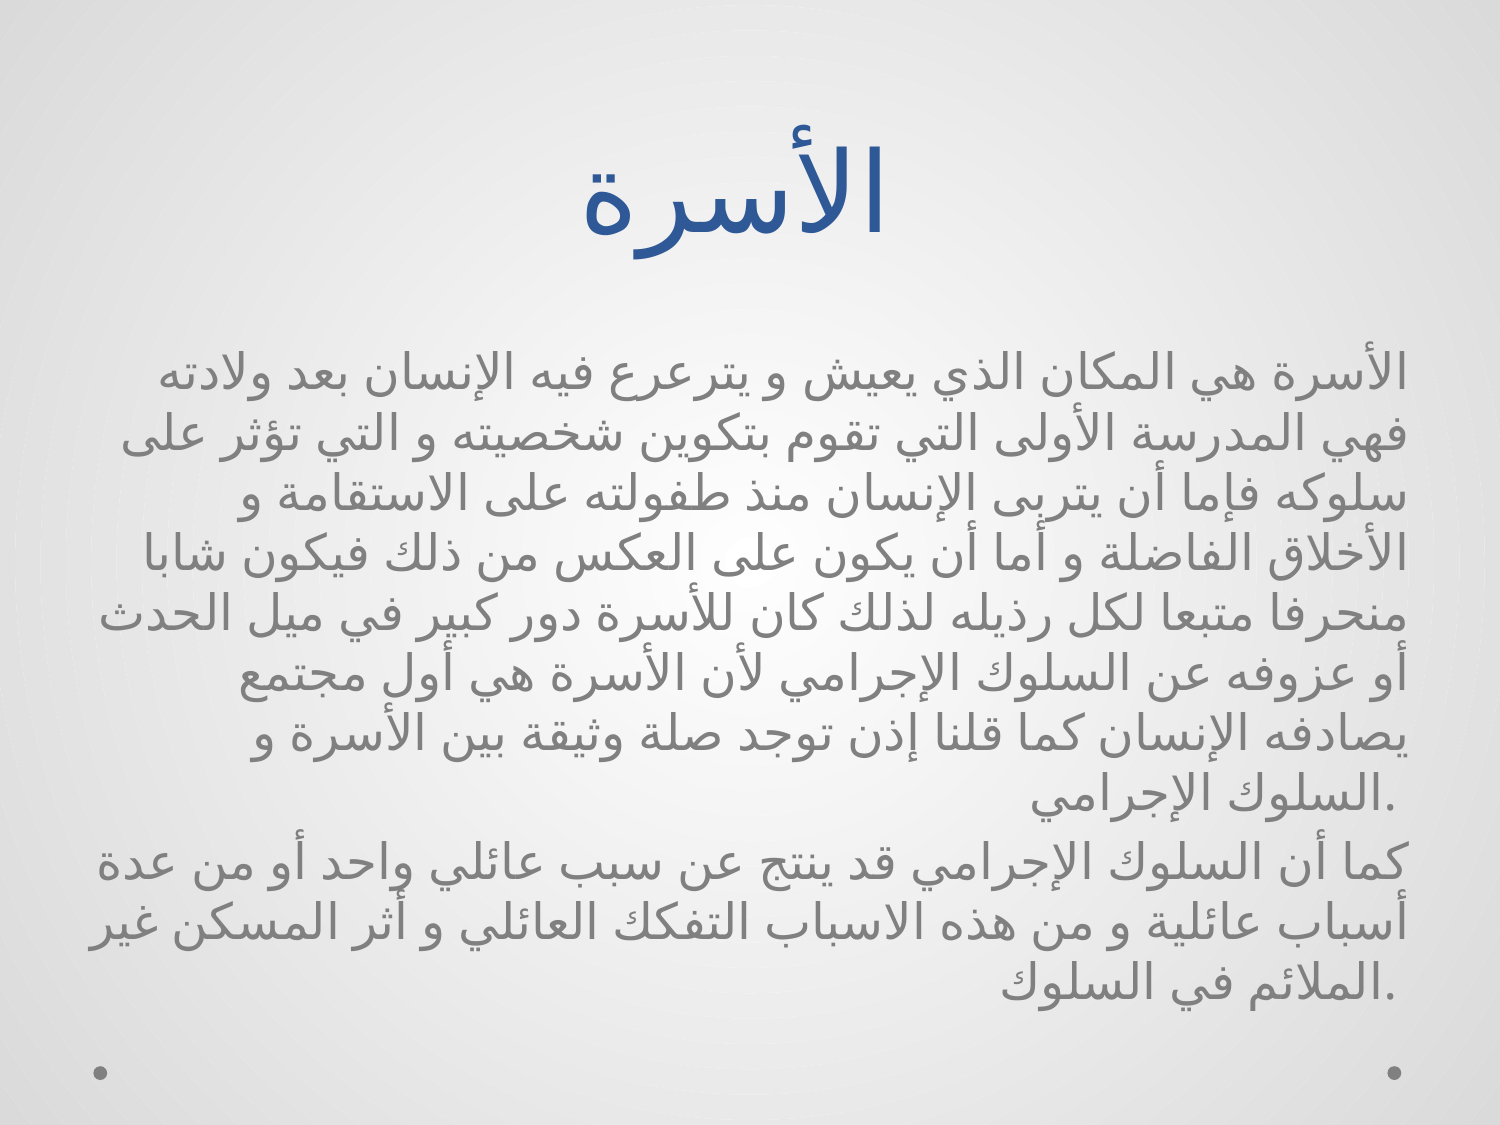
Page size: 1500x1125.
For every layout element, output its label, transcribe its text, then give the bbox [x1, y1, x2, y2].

list الأسرة هي المكان الذي يعيش و يترعرع فيه الإنسان بعد ولادته فهي المدرسة الأولى التي تقوم بتكوين شخصيته و التي تؤثر على سلوكه فإما أن يتربى الإنسان منذ طفولته على الاستقامة و الأخلاق الفاضلة و أما أن يكون على العكس من ذلك فيكون شابا منحرفا متبعا لكل رذيله لذلك كان للأسرة دور كبير في ميل الحدث أو عزوفه عن السلوك الإجرامي لأن الأسرة هي أول مجتمع يصادفه الإنسان كما قلنا إذن توجد صلة وثيقة بين الأسرة و السلوك الإجرامي. كما أن السلوك الإجرامي قد ينتج عن سبب عائلي واحد أو من عدة أسباب عائلية و من هذه الاسباب التفكك العائلي و أثر المسكن غير الملائم في السلوك. [75, 262, 1425, 1005]
title الأسرة [75, 0, 1425, 262]
